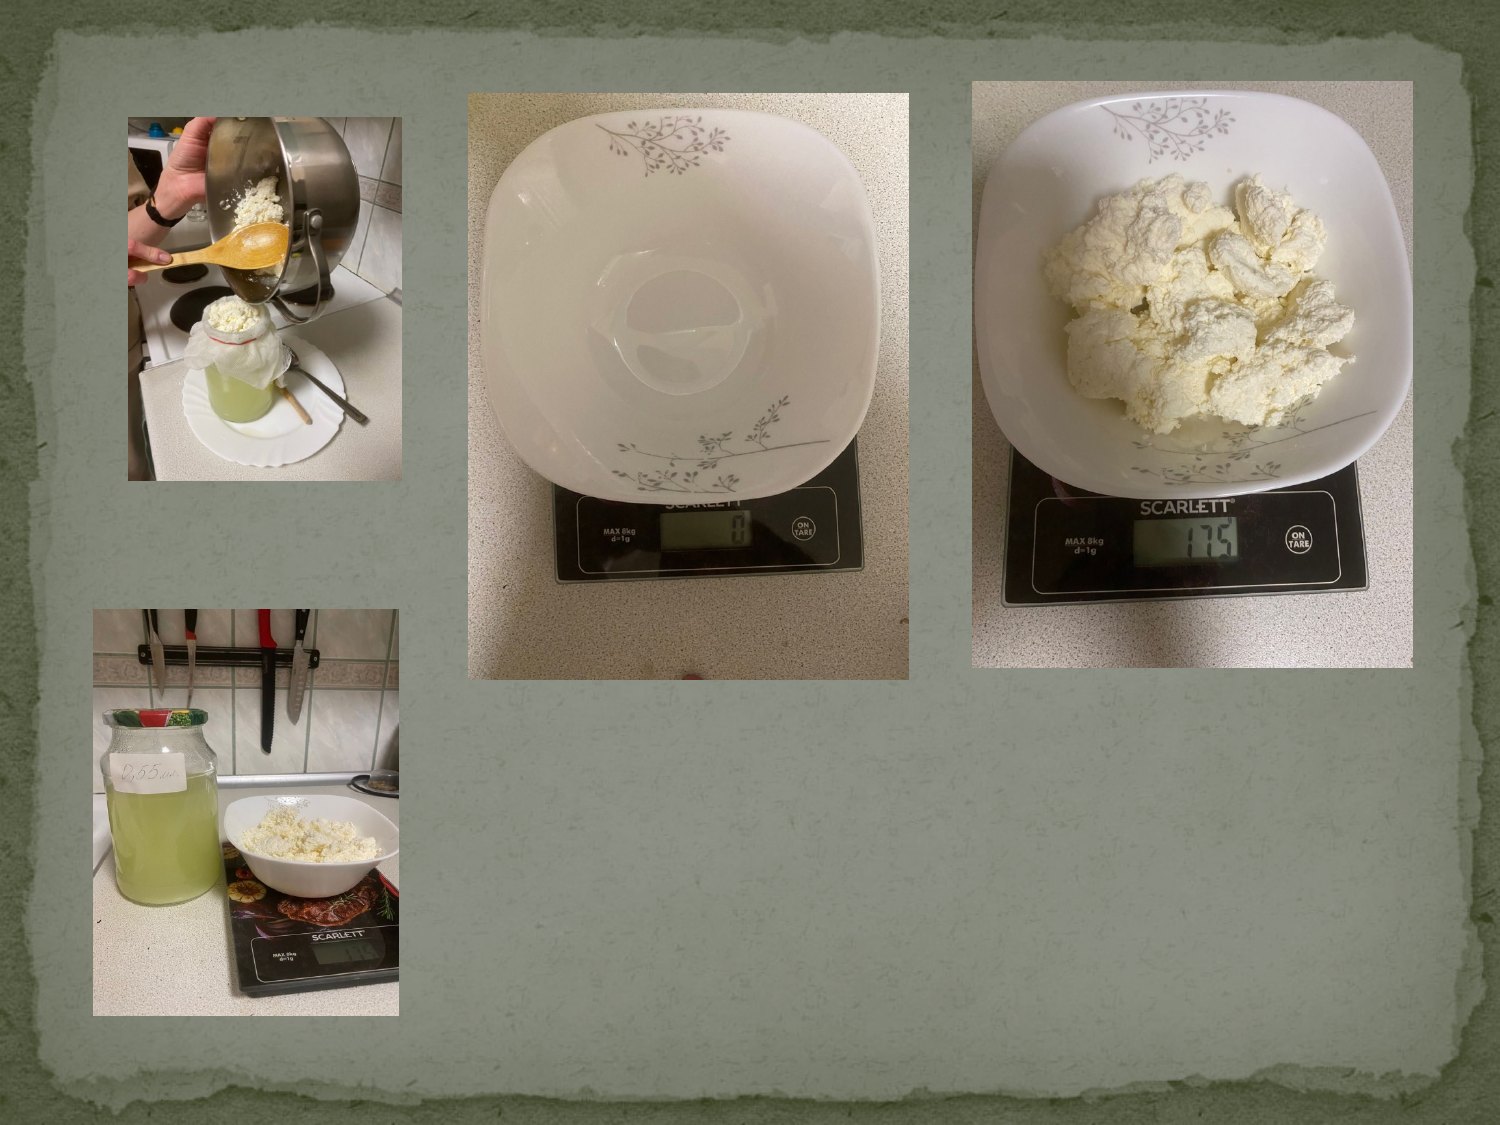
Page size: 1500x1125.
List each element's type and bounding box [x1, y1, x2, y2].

picture [972, 81, 1413, 668]
picture [468, 93, 909, 680]
picture [93, 609, 399, 1016]
picture [128, 117, 402, 481]
